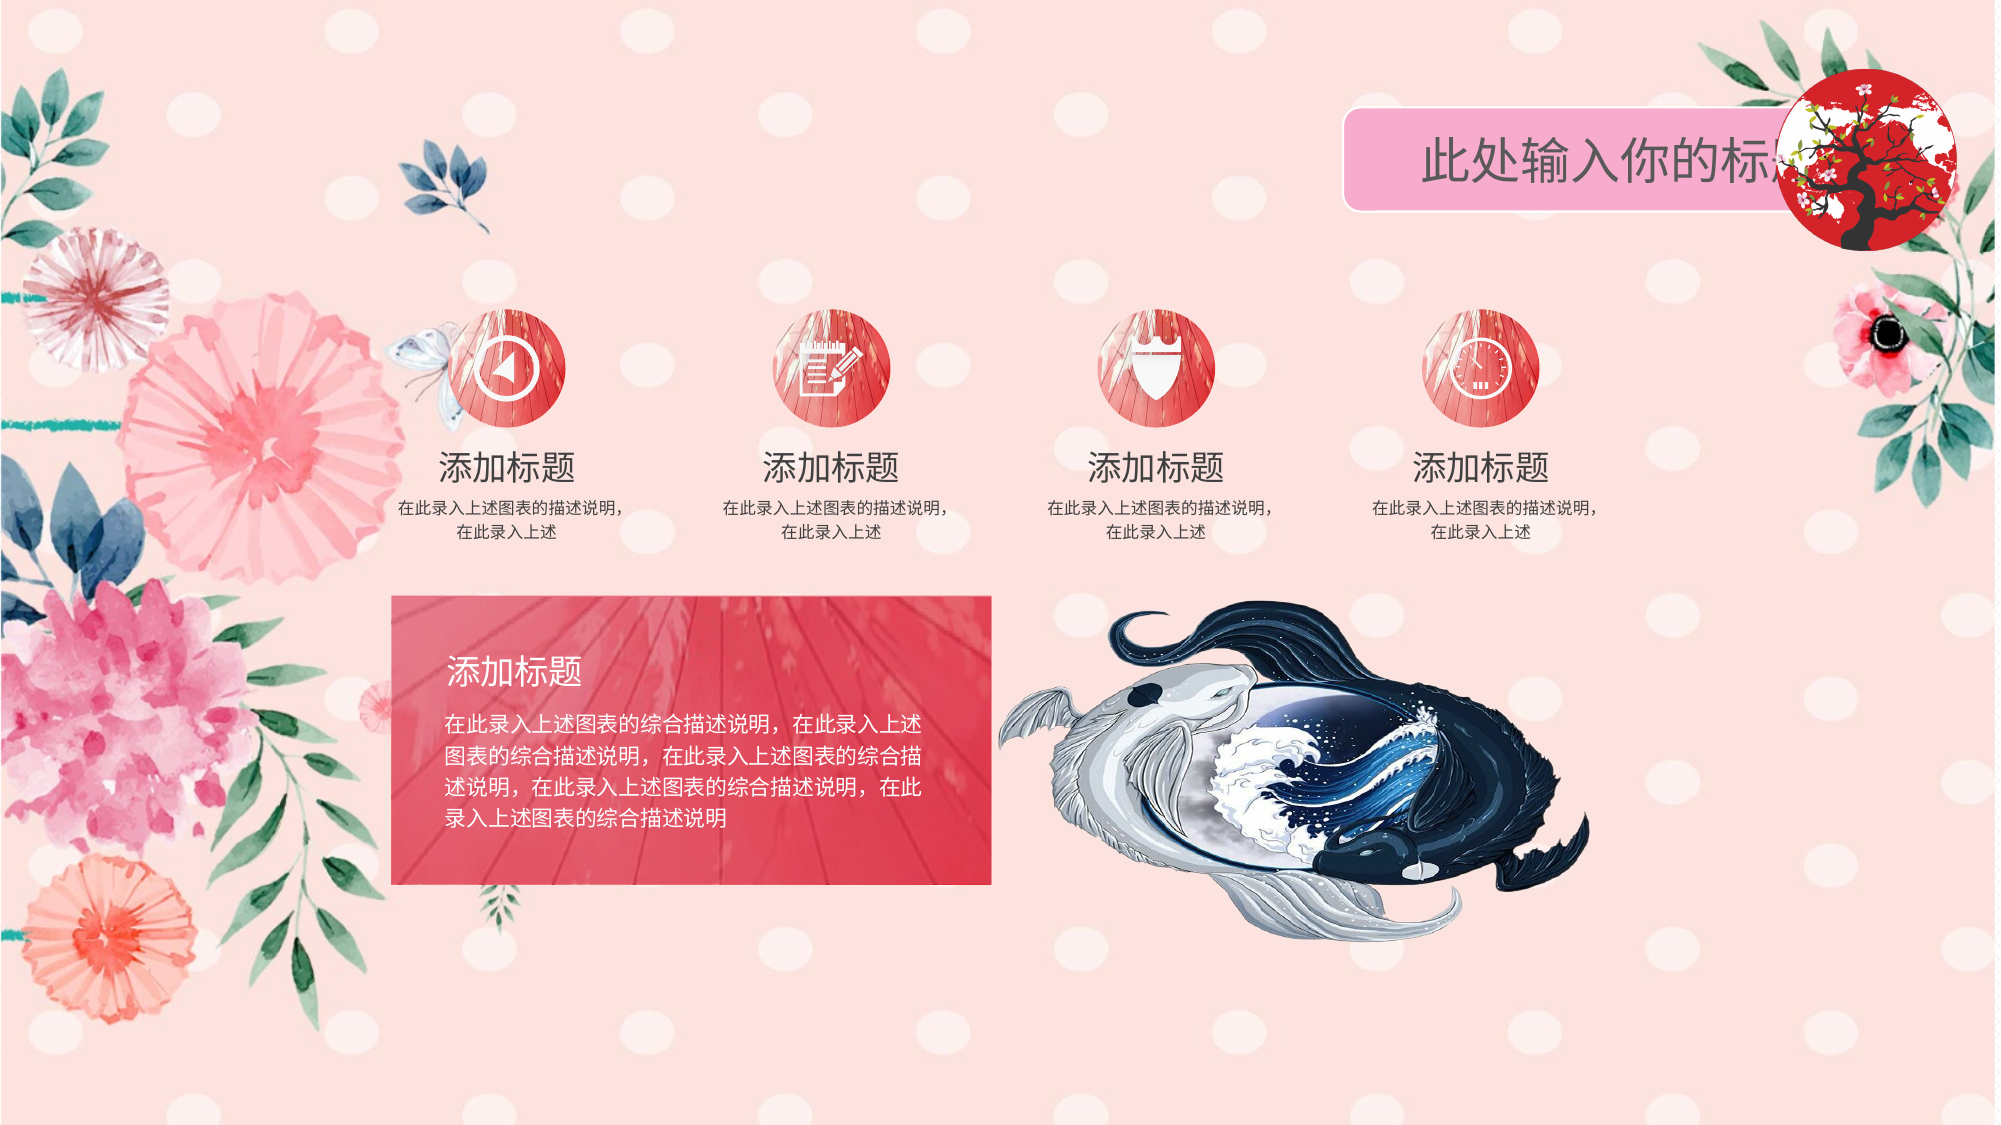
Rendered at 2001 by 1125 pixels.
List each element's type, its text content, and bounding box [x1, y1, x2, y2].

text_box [473, 335, 540, 402]
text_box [1449, 337, 1512, 400]
text_box [772, 309, 891, 428]
text_box 添加标题 [434, 644, 595, 697]
text_box [1422, 309, 1540, 428]
text_box 在此录入上述图表的描述说明，在此录入上述 [710, 487, 953, 547]
text_box 在此录入上述图表的描述说明，在此录入上述 [1359, 487, 1603, 547]
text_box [1131, 336, 1181, 401]
picture [3, 0, 1993, 1125]
text_box 在此录入上述图表的描述说明，在此录入上述 [1034, 487, 1278, 547]
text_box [799, 340, 864, 397]
text_box [390, 595, 991, 885]
text_box 添加标题 [1060, 440, 1252, 487]
text_box [447, 309, 566, 428]
text_box [991, 488, 1593, 1040]
text_box 添加标题 [1385, 440, 1577, 487]
text_box [1097, 309, 1216, 428]
text_box 在此录入上述图表的综合描述说明，在此录入上述图表的综合描述说明，在此录入上述图表的综合描述说明，在此录入上述图表的综合描述说明，在此录入上述图表的综合描述说明 [433, 700, 951, 837]
text_box 添加标题 [411, 440, 603, 487]
text_box 在此录入上述图表的描述说明，在此录入上述 [385, 487, 628, 547]
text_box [1343, 40, 2000, 279]
text_box 添加标题 [736, 440, 927, 487]
